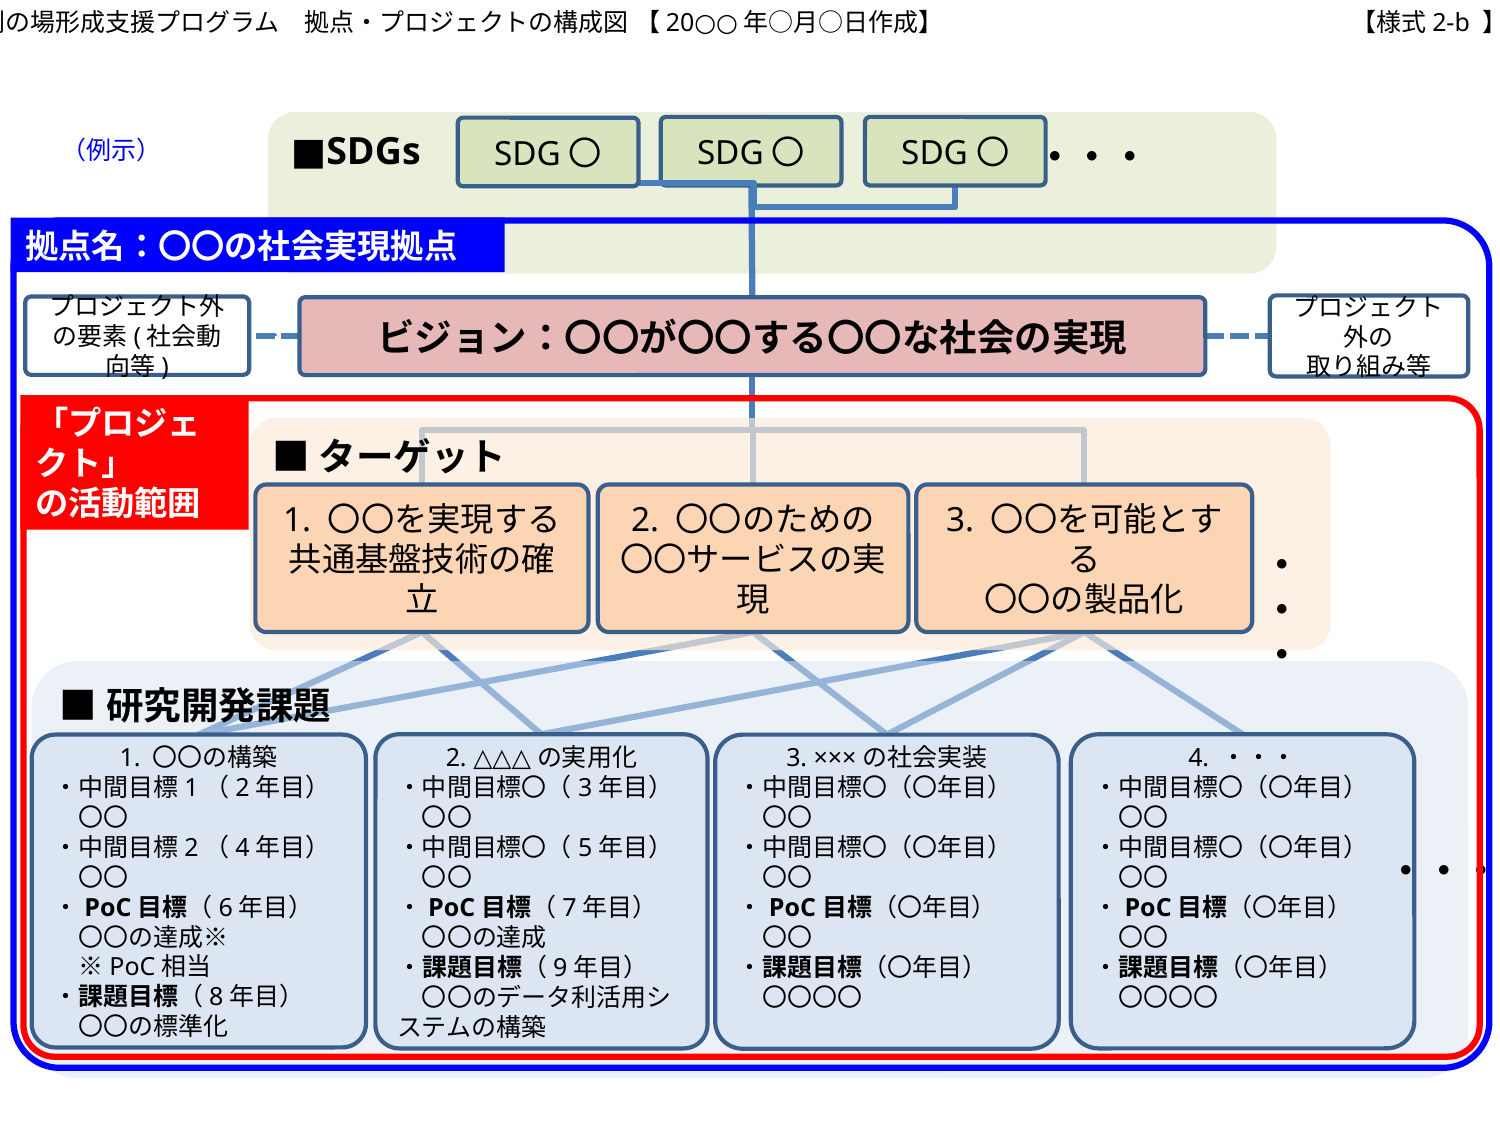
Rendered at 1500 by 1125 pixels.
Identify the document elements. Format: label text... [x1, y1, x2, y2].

text_box ■研究開発課題 [47, 1067, 1453, 1079]
text_box SDG〇 [864, 116, 1046, 186]
text_box 「プロジェクト」 の活動範囲 [20, 395, 249, 530]
text_box 拠点名：〇〇の社会実現拠点 [10, 217, 505, 273]
text_box SDG〇 [457, 117, 639, 187]
text_box [13, 220, 1490, 1068]
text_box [532, 264, 642, 596]
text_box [421, 632, 541, 735]
text_box 共創の場形成支援プログラム 拠点・プロジェクトの構成図 【20○○年○月○日作成】 [0, 0, 959, 45]
text_box ■SDGs [268, 112, 1277, 220]
text_box 【様式2-b 】 [1336, 0, 1500, 44]
text_box ・・・ [1490, 839, 1500, 900]
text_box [541, 632, 1084, 735]
text_box ・・・ [1021, 125, 1164, 186]
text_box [863, 263, 973, 596]
text_box SDG〇 [660, 116, 842, 183]
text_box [754, 183, 956, 207]
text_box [549, 183, 754, 207]
text_box （例示） [43, 126, 180, 167]
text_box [1084, 632, 1243, 735]
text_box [198, 632, 421, 735]
